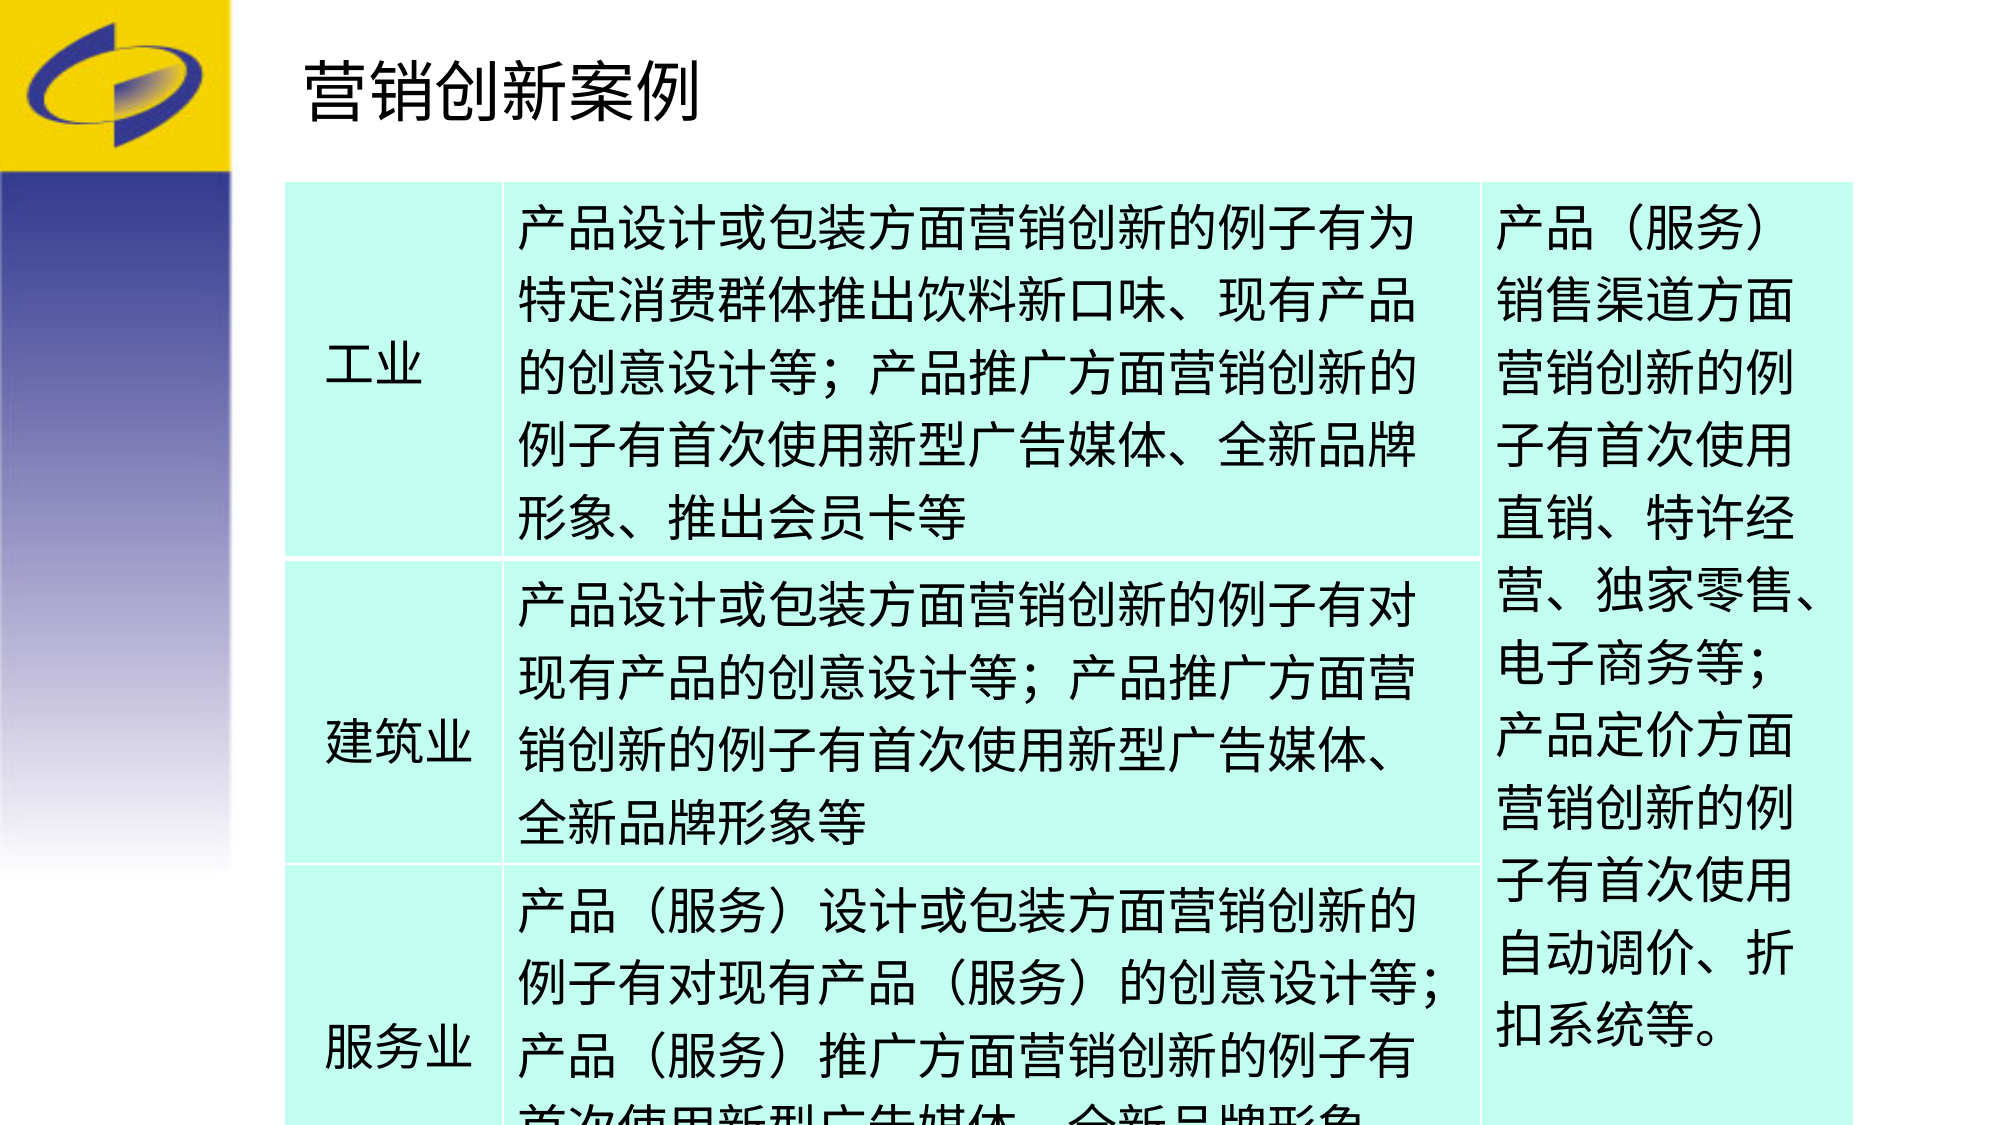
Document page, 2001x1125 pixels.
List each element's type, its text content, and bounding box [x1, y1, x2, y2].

table_cell 产品（服务）设计或包装方面营销创新的例子有对现有产品（服务）的创意设计等；产品（服务）推广方面营销创新的例子有首次使用新型广告媒体、全新品牌形象、推出会员卡等； [504, 865, 1480, 1125]
table_cell 产品设计或包装方面营销创新的例子有对现有产品的创意设计等；产品推广方面营销创新的例子有首次使用新型广告媒体、全新品牌形象等 [504, 561, 1480, 863]
picture [1499, 0, 2000, 1125]
table_header 工业 [285, 182, 502, 556]
picture [0, 0, 286, 1125]
table_cell 建筑业 [285, 561, 502, 863]
table_header 产品（服务）销售渠道方面营销创新的例子有首次使用直销、特许经营、独家零售、电子商务等；产品定价方面营销创新的例子有首次使用自动调价、折扣系统等。 [1482, 182, 1853, 1125]
table_header 产品设计或包装方面营销创新的例子有为特定消费群体推出饮料新口味、现有产品的创意设计等；产品推广方面营销创新的例子有首次使用新型广告媒体、全新品牌形象、推出会员卡等 [504, 182, 1480, 556]
table_cell 服务业 [285, 865, 502, 1125]
title 营销创新案例 [286, 0, 1499, 180]
